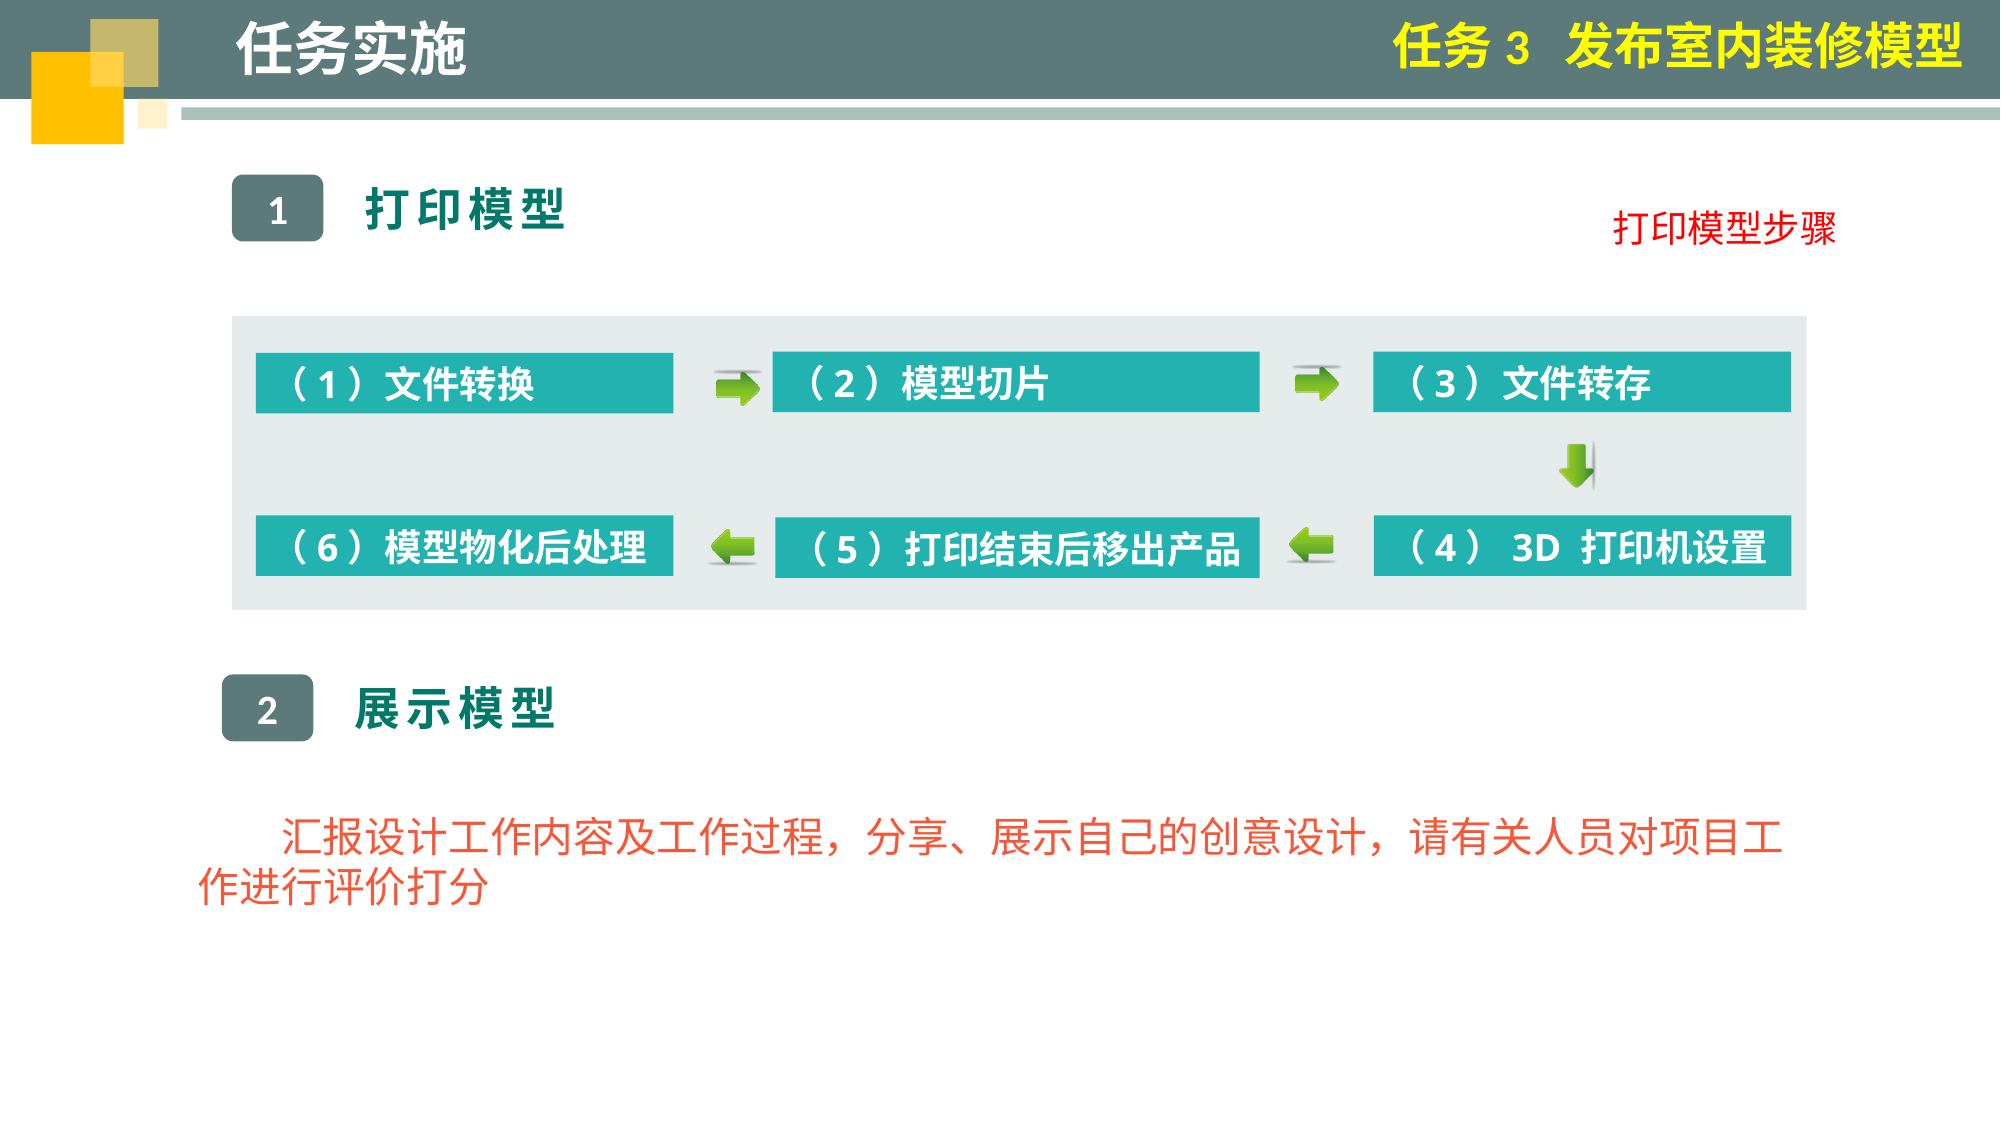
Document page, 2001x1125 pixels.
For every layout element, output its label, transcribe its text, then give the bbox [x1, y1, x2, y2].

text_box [221, 672, 615, 743]
text_box 打印模型步骤 [1590, 196, 1860, 257]
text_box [0, 0, 2000, 145]
text_box 汇报设计工作内容及工作过程，分享、展示自己的创意设计，请有关人员对项目工作进行评价打分 [183, 803, 1817, 919]
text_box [231, 316, 1807, 610]
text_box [231, 172, 626, 244]
